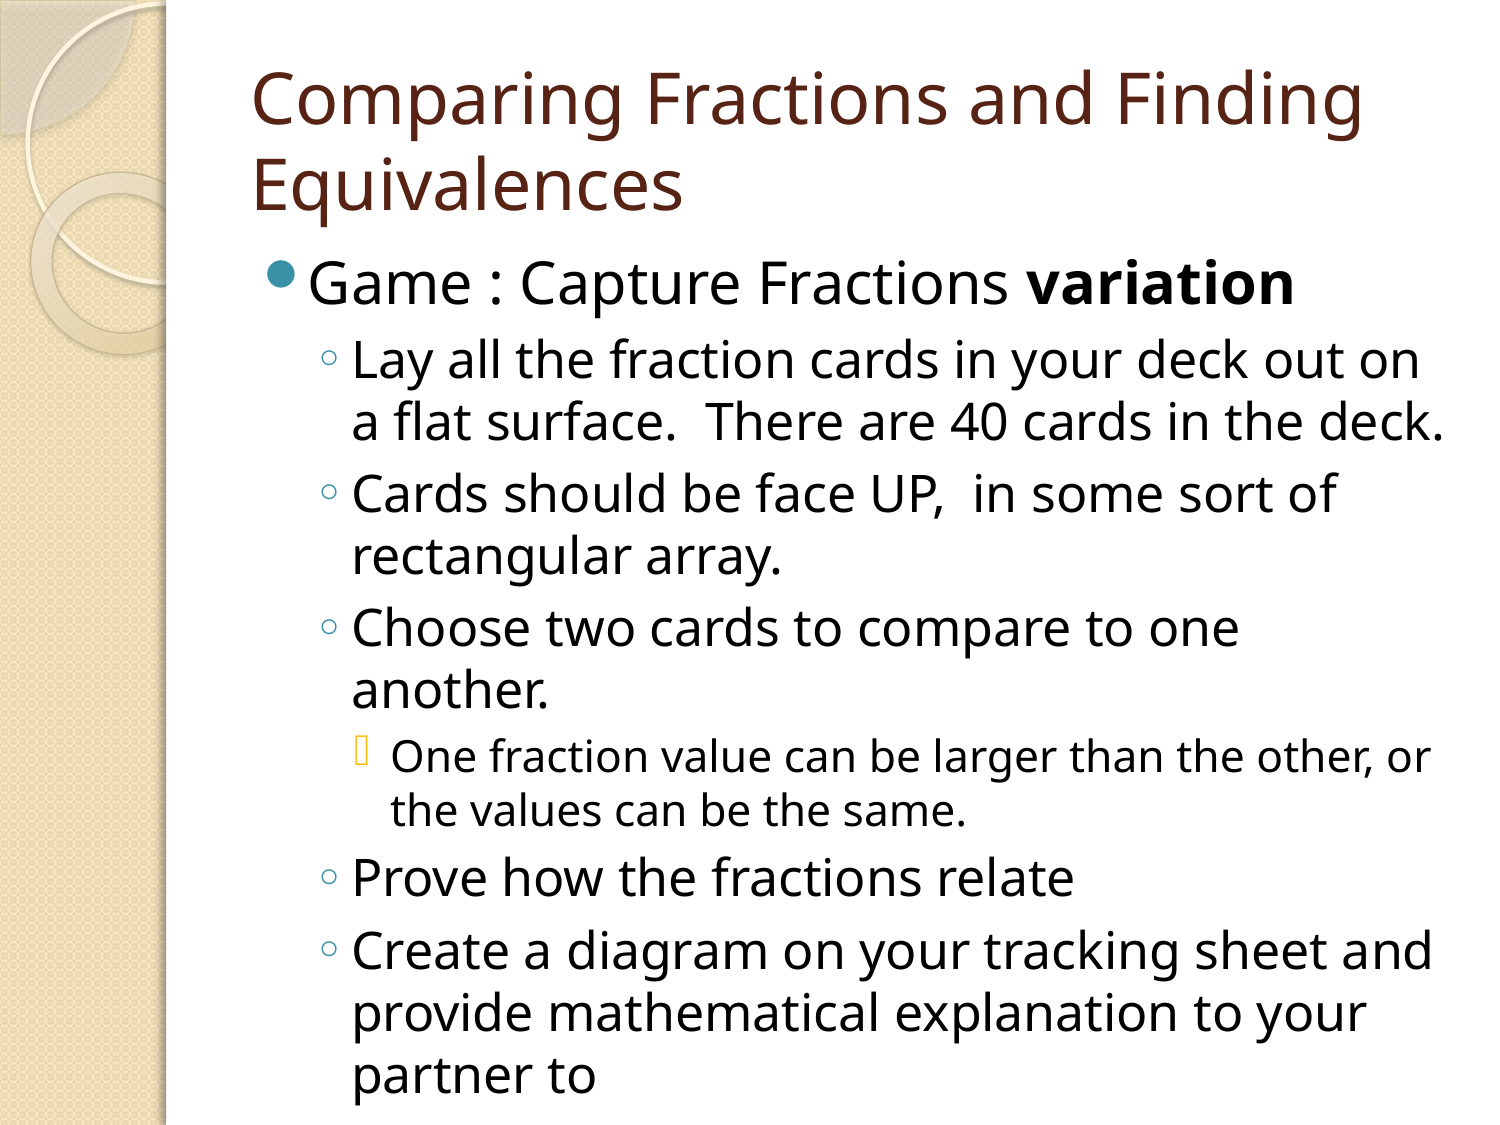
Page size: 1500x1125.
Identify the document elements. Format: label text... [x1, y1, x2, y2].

title Comparing Fractions and Finding Equivalences [235, 45, 1466, 233]
list Game : Capture Fractions variation Lay all the fraction cards in your deck out on a flat surface. There are 40 cards in the deck. Cards should be face UP, in some sort of rectangular array. Choose two cards to compare to one another. One fraction value can be larger than the other, or the values can be the same. Prove how the fractions relate Create a diagram on your tracking sheet and provide mathematical explanation to your partner to [235, 237, 1466, 1125]
